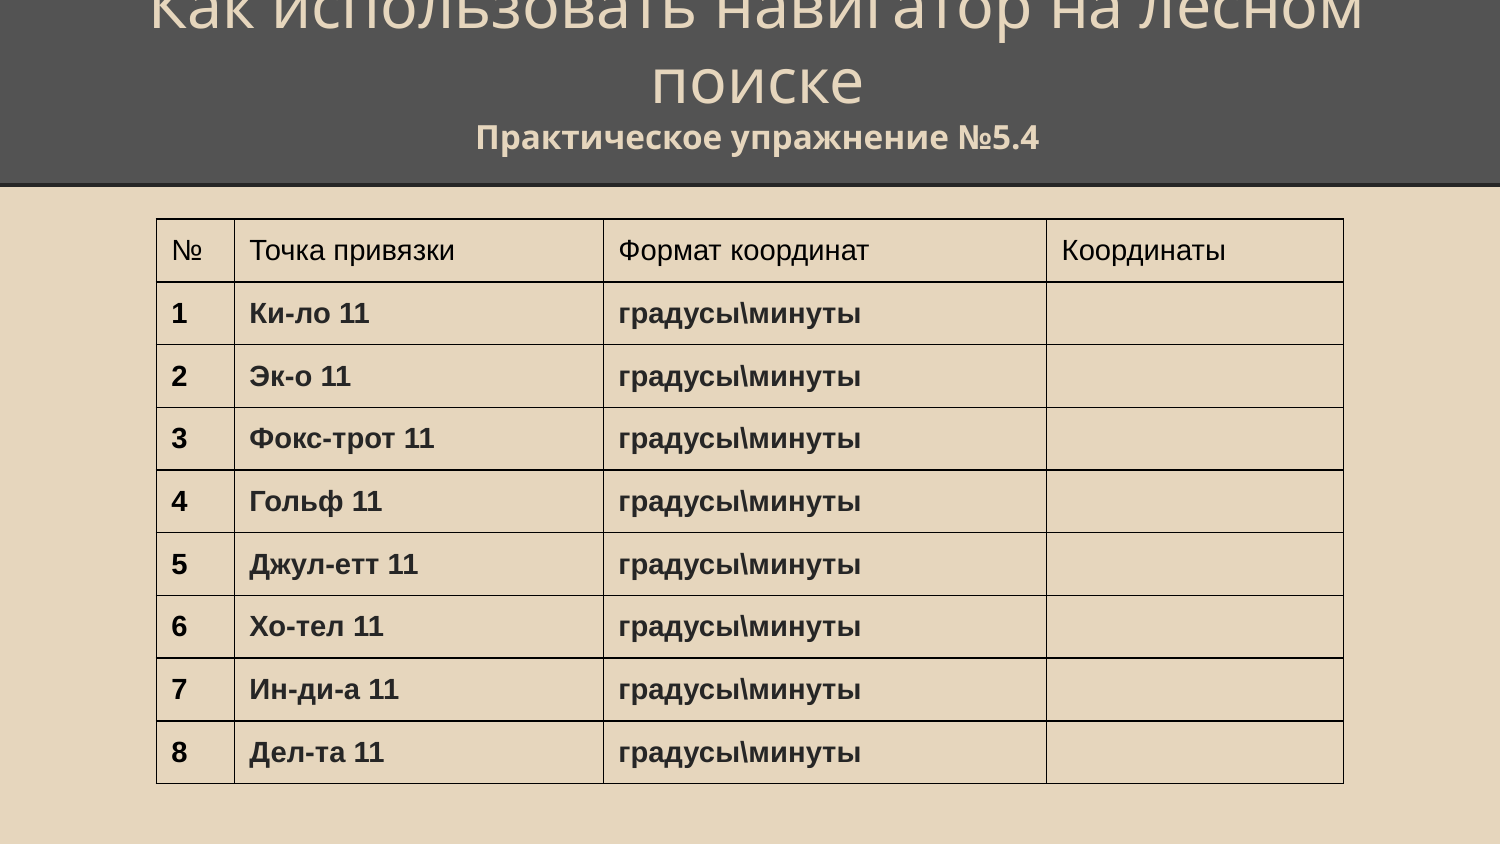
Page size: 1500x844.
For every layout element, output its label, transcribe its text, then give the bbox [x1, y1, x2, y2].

table_cell Гольф 11 [235, 471, 603, 532]
table_cell градусы\минуты [604, 722, 1046, 783]
table_cell Ин-ди-а 11 [235, 659, 603, 720]
table_cell Дел-та 11 [235, 722, 603, 783]
table_header № [157, 220, 234, 281]
table_cell Фокс-трот 11 [235, 408, 603, 469]
table_cell 8 [157, 722, 234, 783]
table_cell 7 [157, 659, 234, 720]
table_cell 5 [157, 533, 234, 595]
table_cell [1047, 533, 1343, 595]
table_header Формат координат [604, 220, 1046, 281]
table_cell [1047, 408, 1343, 469]
table_cell градусы\минуты [604, 533, 1046, 595]
table_cell градусы\минуты [604, 471, 1046, 532]
table_cell 4 [157, 471, 234, 532]
table_header Координаты [1047, 220, 1343, 281]
table_cell [1047, 722, 1343, 783]
table_cell Хо-тел 11 [235, 596, 603, 657]
table_cell [1047, 596, 1343, 657]
table_cell градусы\минуты [604, 659, 1046, 720]
table_cell 6 [157, 596, 234, 657]
table_cell 3 [157, 408, 234, 469]
table_cell Эк-о 11 [235, 345, 603, 407]
table_cell 1 [157, 283, 234, 344]
table_cell градусы\минуты [604, 283, 1046, 344]
table_cell градусы\минуты [604, 408, 1046, 469]
table_cell [1047, 345, 1343, 407]
table_cell [1047, 283, 1343, 344]
table_cell [1047, 471, 1343, 532]
table_cell градусы\минуты [604, 345, 1046, 407]
title Как использовать навигатор на лесном поиске Практическое упражнение №5.4 [24, 10, 1492, 172]
table_cell Ки-ло 11 [235, 283, 603, 344]
table_header Точка привязки [235, 220, 603, 281]
table_cell 2 [157, 345, 234, 407]
table_cell [1047, 659, 1343, 720]
table_cell Джул-етт 11 [235, 533, 603, 595]
table_cell градусы\минуты [604, 596, 1046, 657]
